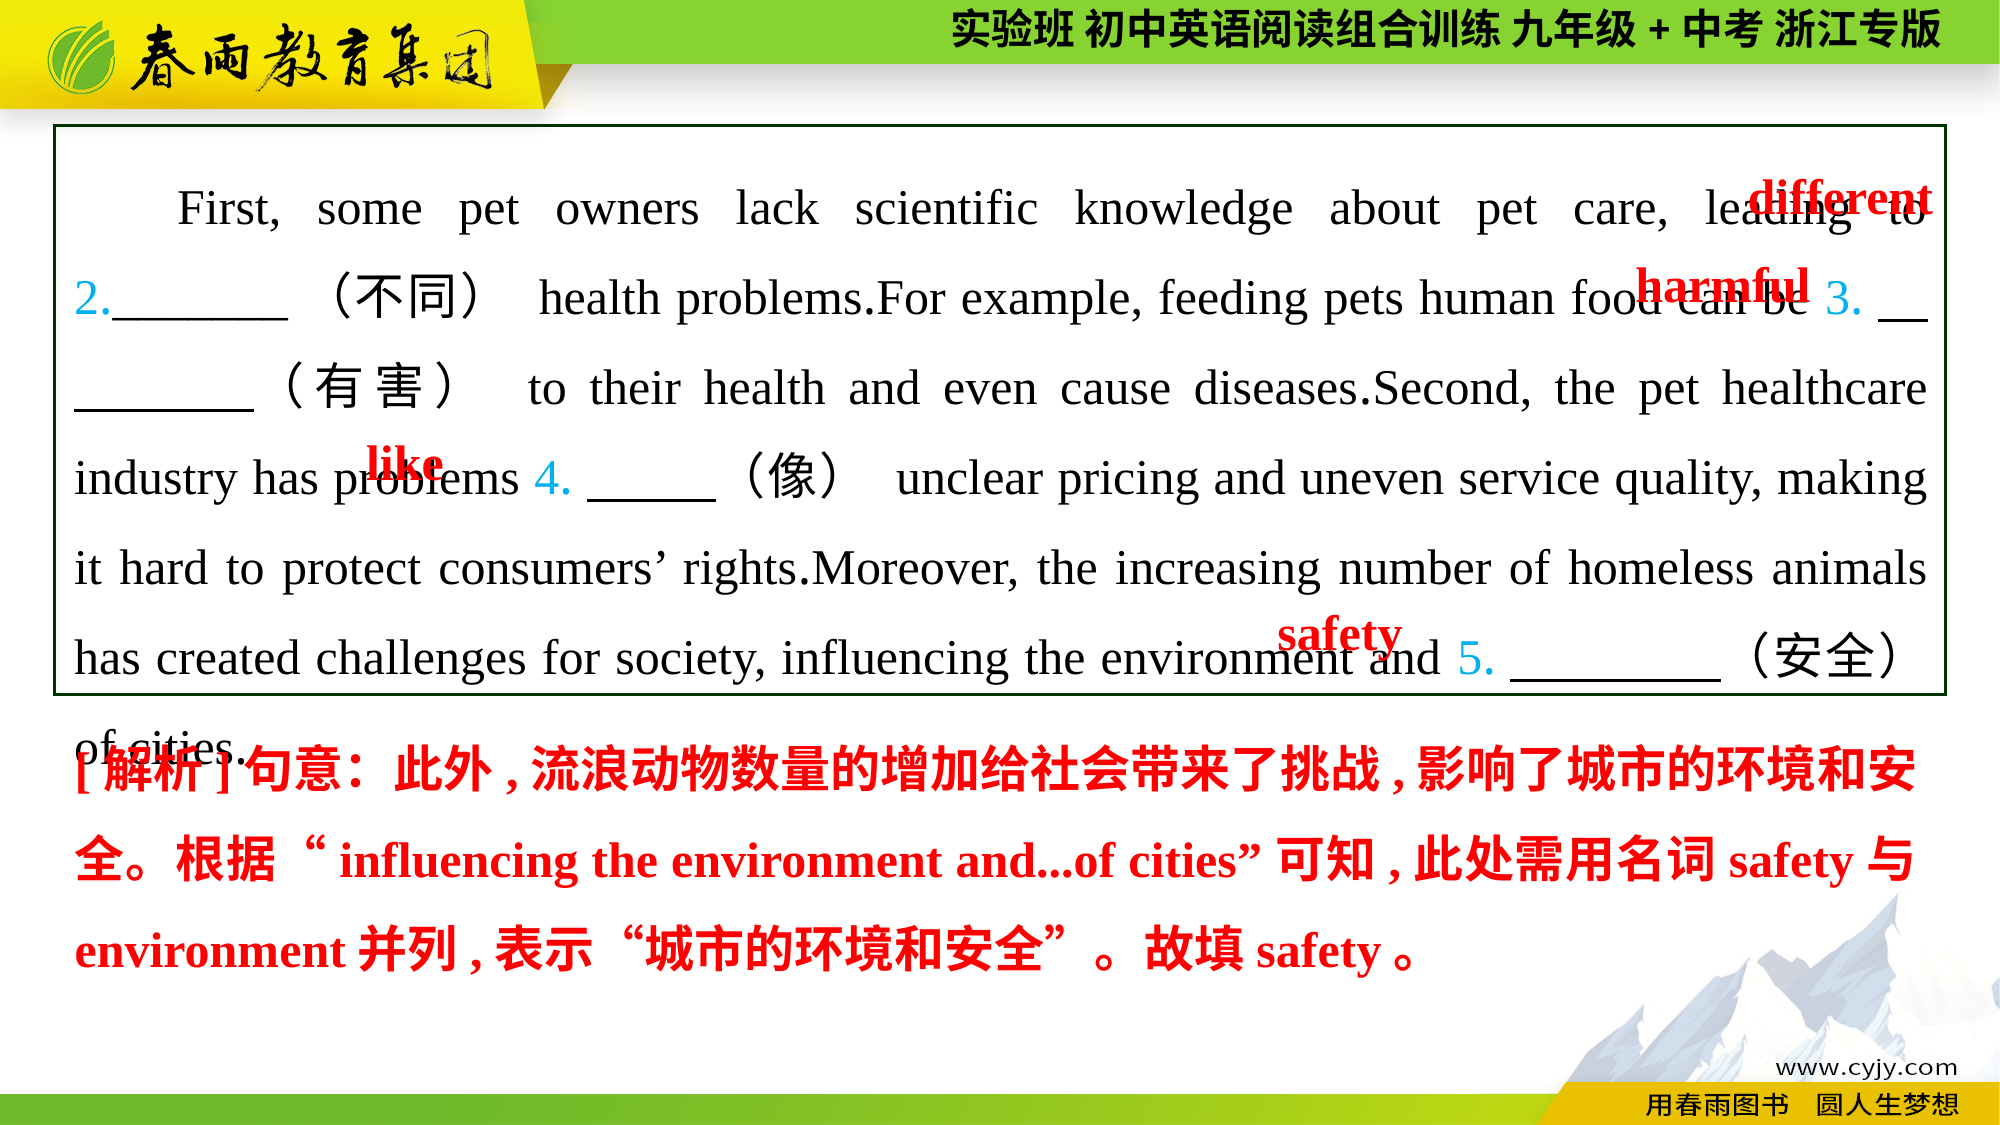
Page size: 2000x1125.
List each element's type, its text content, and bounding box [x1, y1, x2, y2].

text_box [解析]句意：此外,流浪动物数量的增加给社会带来了挑战,影响了城市的环境和安 全。根据“influencing the environment and...of cities”可知,此处需用名词safety与environment并列,表示“城市的环境和安全”。故填safety。 [59, 699, 1944, 985]
text_box like [351, 423, 460, 498]
text_box different [1732, 156, 1949, 232]
text_box safety [1262, 593, 1418, 669]
text_box [54, 125, 1946, 695]
text_box harmful [1620, 244, 1826, 320]
picture [0, 0, 2000, 1125]
